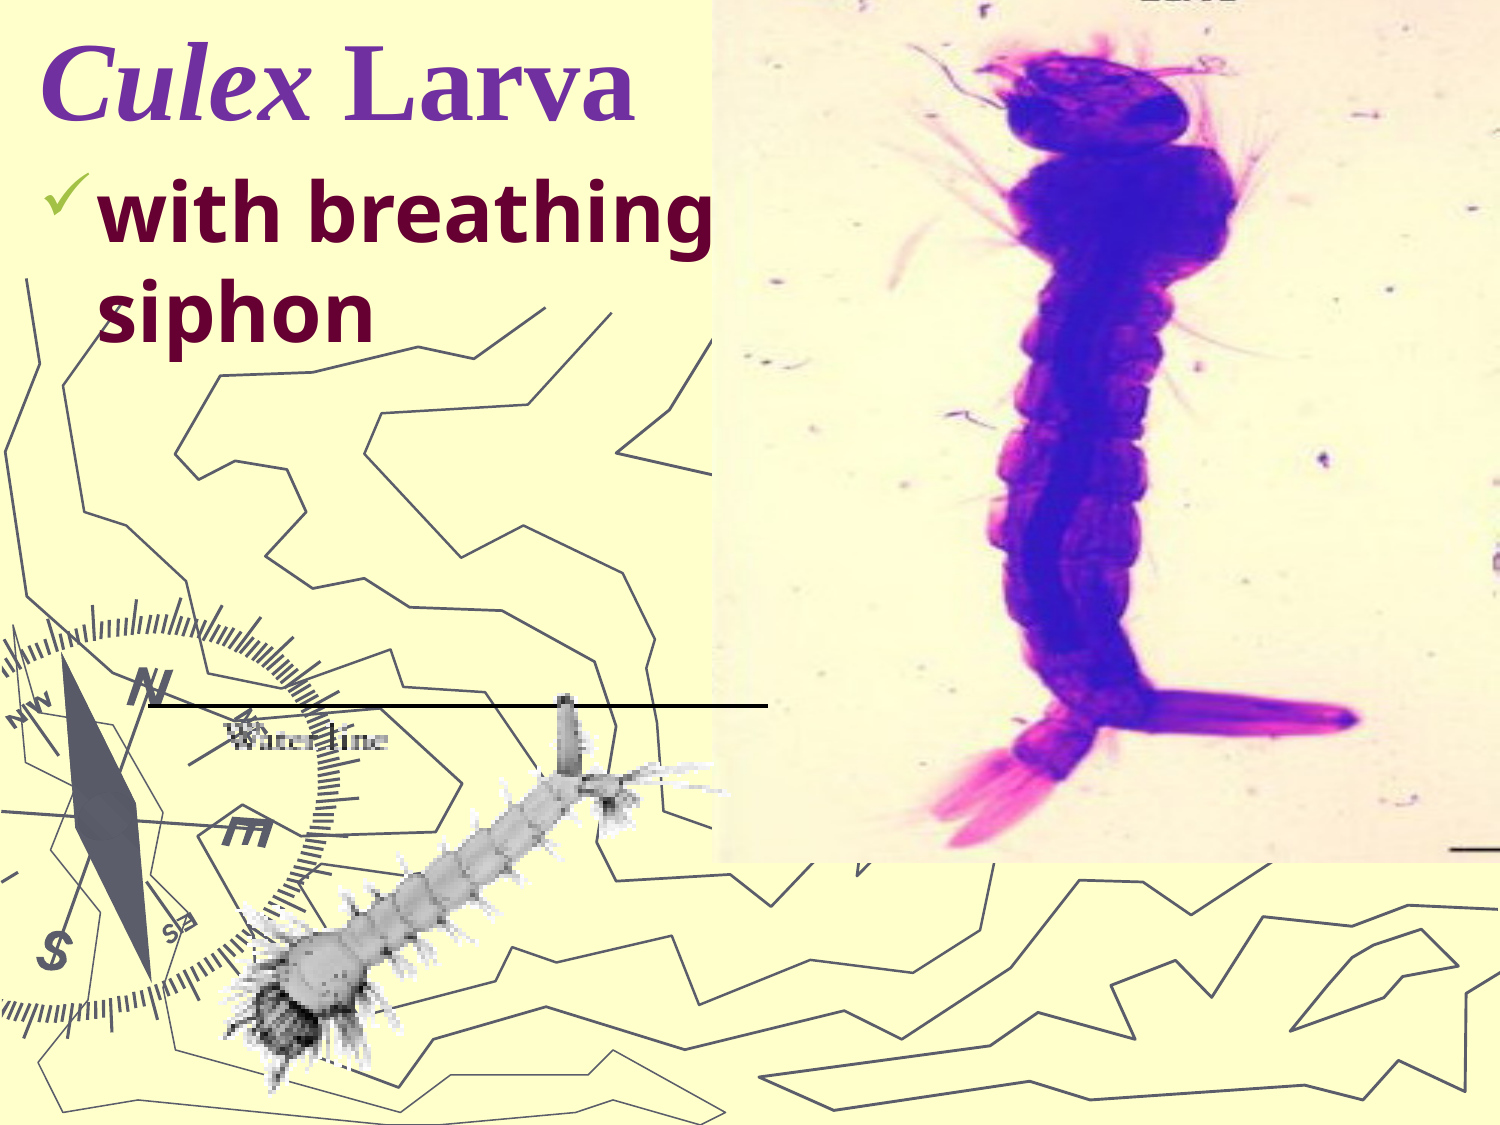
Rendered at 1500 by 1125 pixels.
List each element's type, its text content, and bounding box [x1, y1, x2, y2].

picture [0, 0, 1500, 1125]
list Culex Larva with breathing siphon [24, 0, 710, 560]
